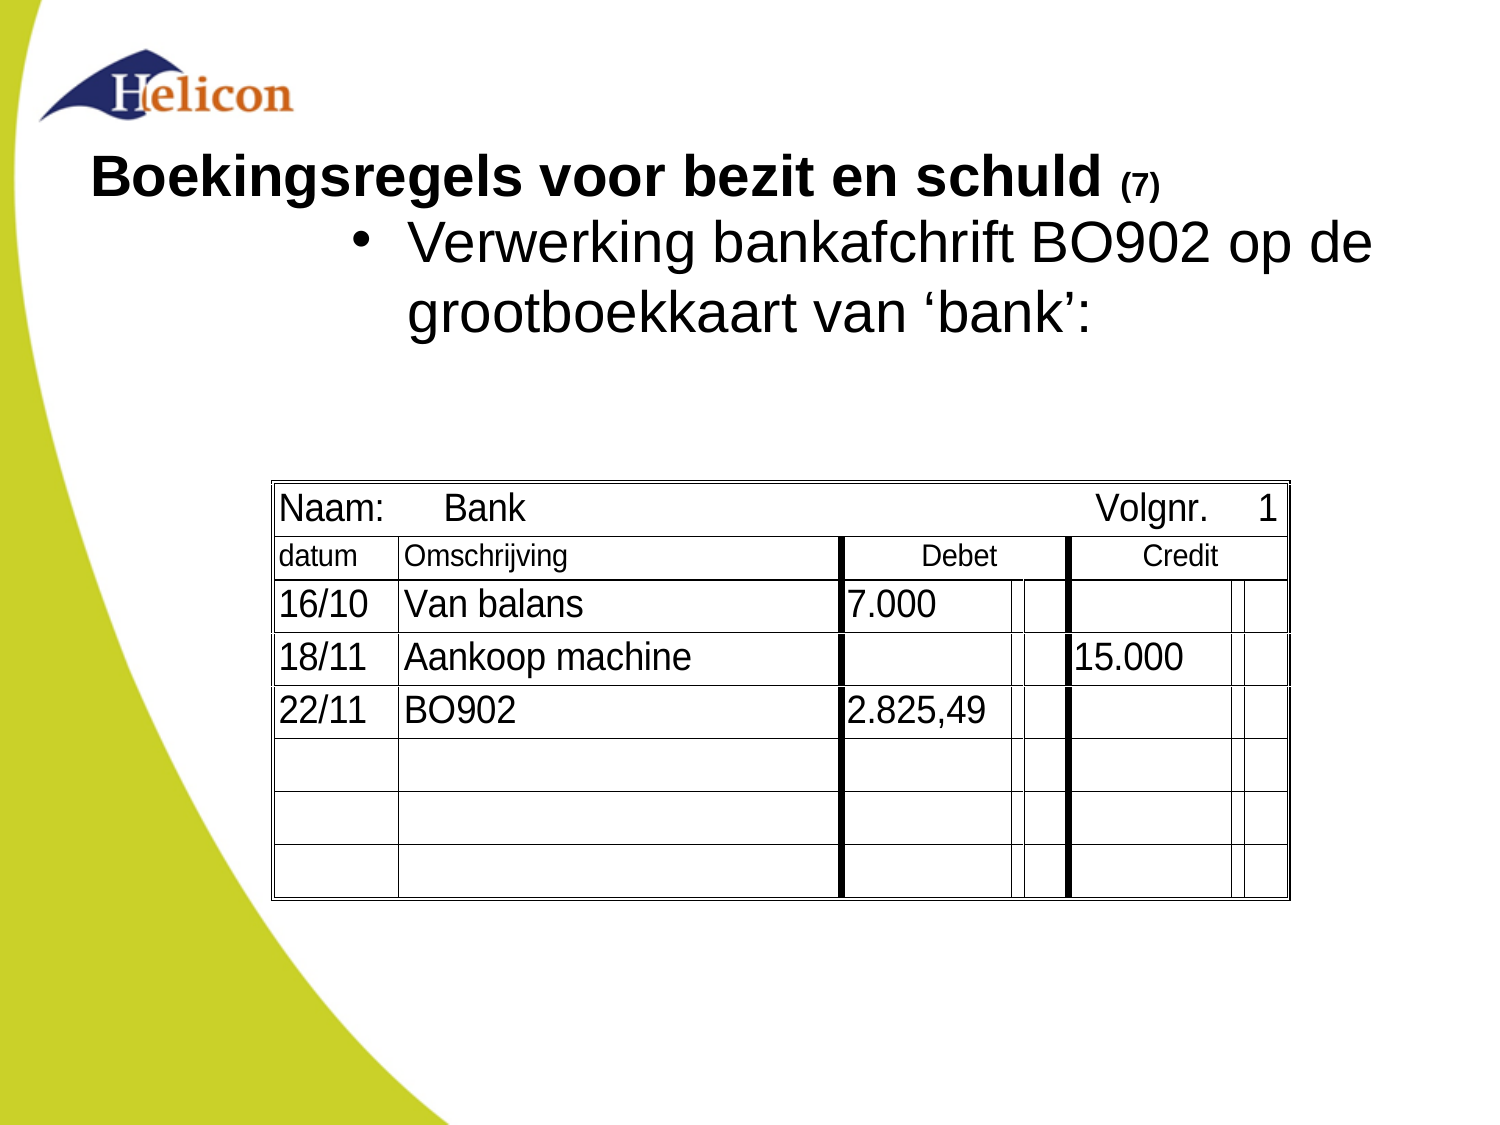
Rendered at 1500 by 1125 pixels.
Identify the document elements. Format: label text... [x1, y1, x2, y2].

picture [0, 0, 1500, 1125]
title Boekingsregels voor bezit en schuld (7) [75, 79, 1400, 268]
list Verwerking bankafchrift BO902 op de grootboekkaart van ‘bank’: [336, 196, 1425, 1005]
